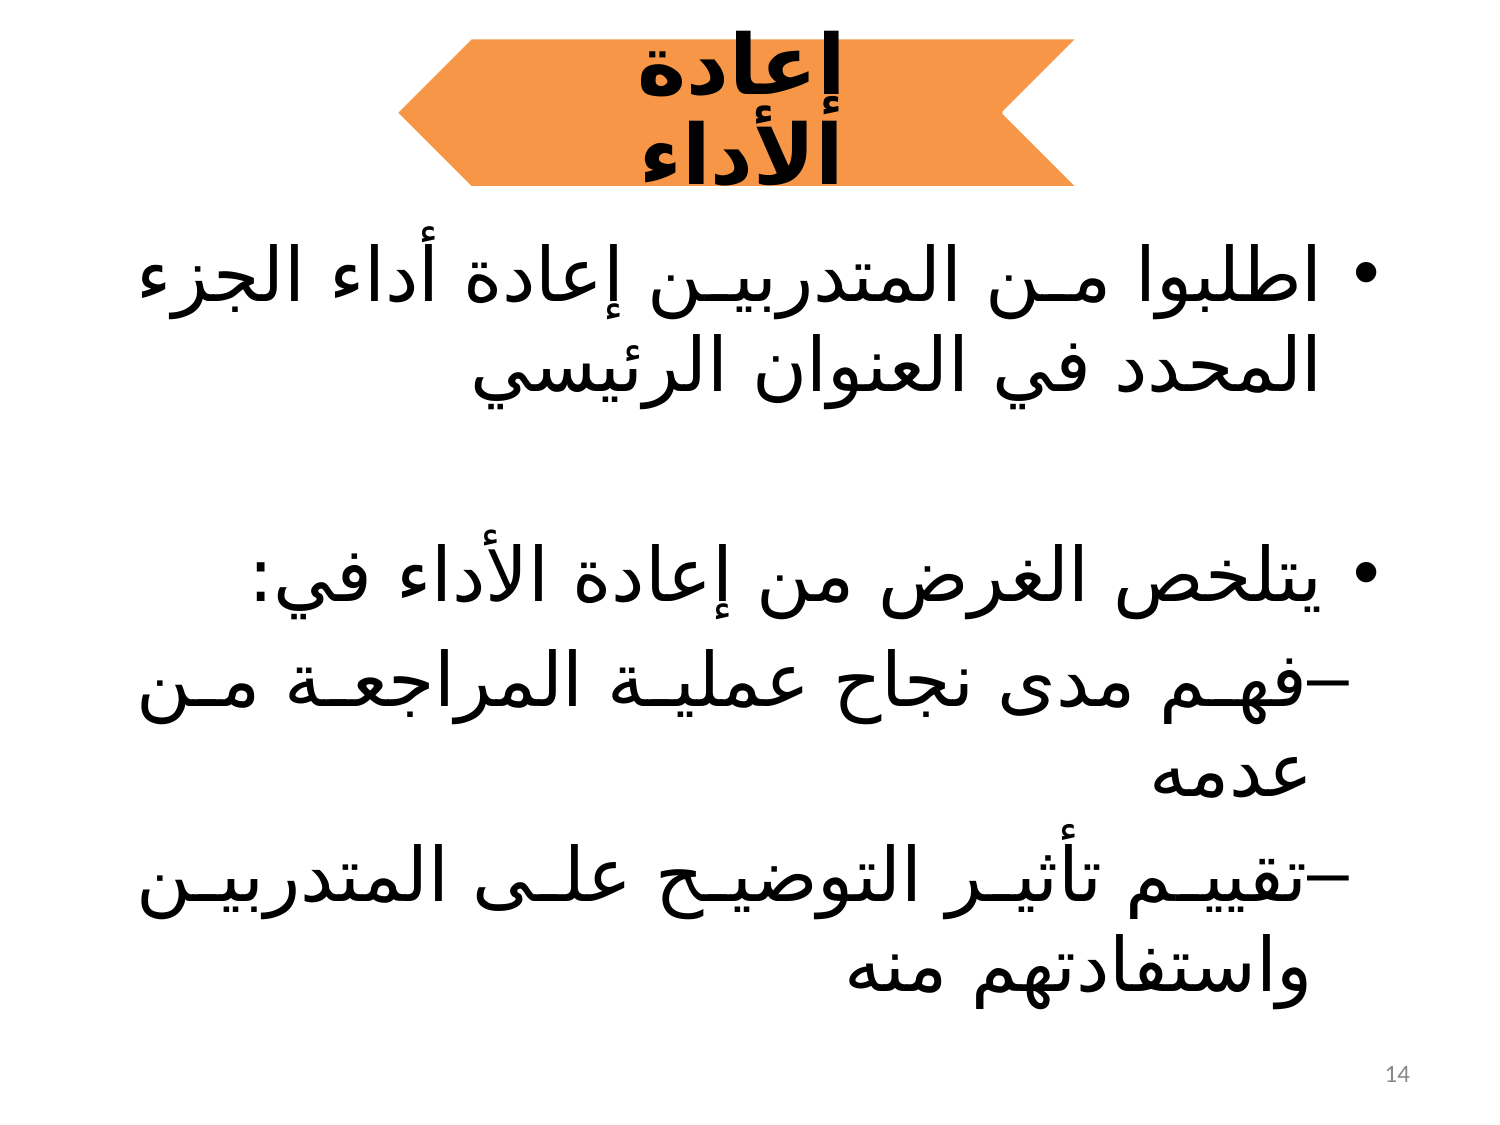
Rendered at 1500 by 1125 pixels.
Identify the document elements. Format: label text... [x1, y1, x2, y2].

slide_number 14 [1074, 1042, 1425, 1103]
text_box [395, 36, 1081, 189]
text_box اطلبوا من المتدربين إعادة أداء الجزء المحدد في العنوان الرئيسي يتلخص الغرض من إعادة الأداء في: فهم مدى نجاح عملية المراجعة من عدمه تقييم تأثير التوضيح على المتدربين واستفادتهم منه [122, 218, 1394, 1043]
